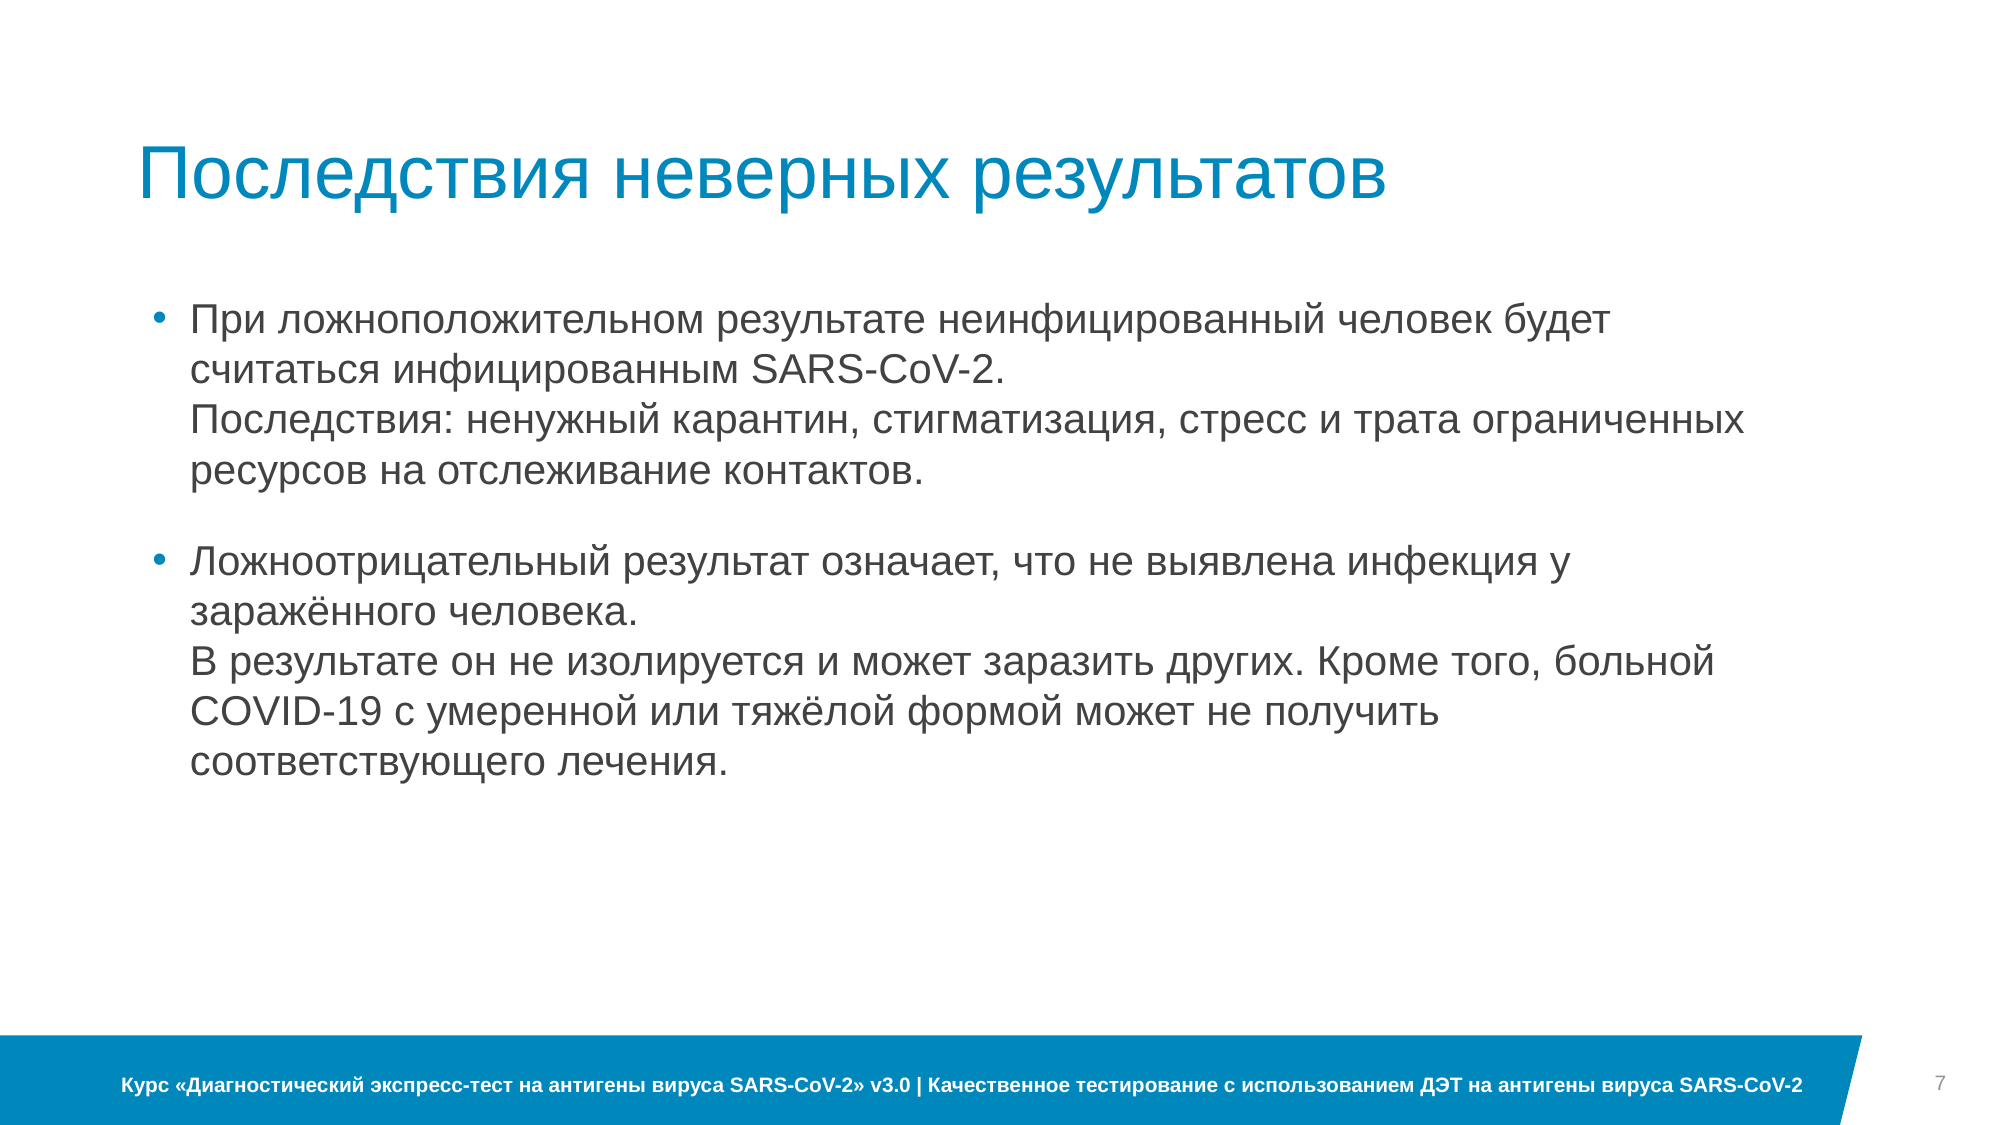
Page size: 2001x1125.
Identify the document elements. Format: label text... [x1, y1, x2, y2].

slide_number 7 [1862, 1035, 1947, 1125]
list При ложноположительном результате неинфицированный человек будет считаться инфицированным SARS-CoV-2. Последствия: ненужный карантин, стигматизация, стресс и трата ограниченных ресурсов на отслеживание контактов. Ложноотрицательный результат означает, что не выявлена инфекция у заражённого человека. В результате он не изолируется и может заразить других. Кроме того, больной COVID-19 с умеренной или тяжёлой формой может не получить соответствующего лечения. [137, 284, 1810, 960]
footer Курс «Диагностический экспресс-тест на антигены вируса SARS-CoV-2» v3.0 | Качественное тестирование с использованием ДЭТ на антигены вируса SARS-CoV-2 [121, 1042, 1878, 1125]
title Последствия неверных результатов [137, 59, 1863, 215]
